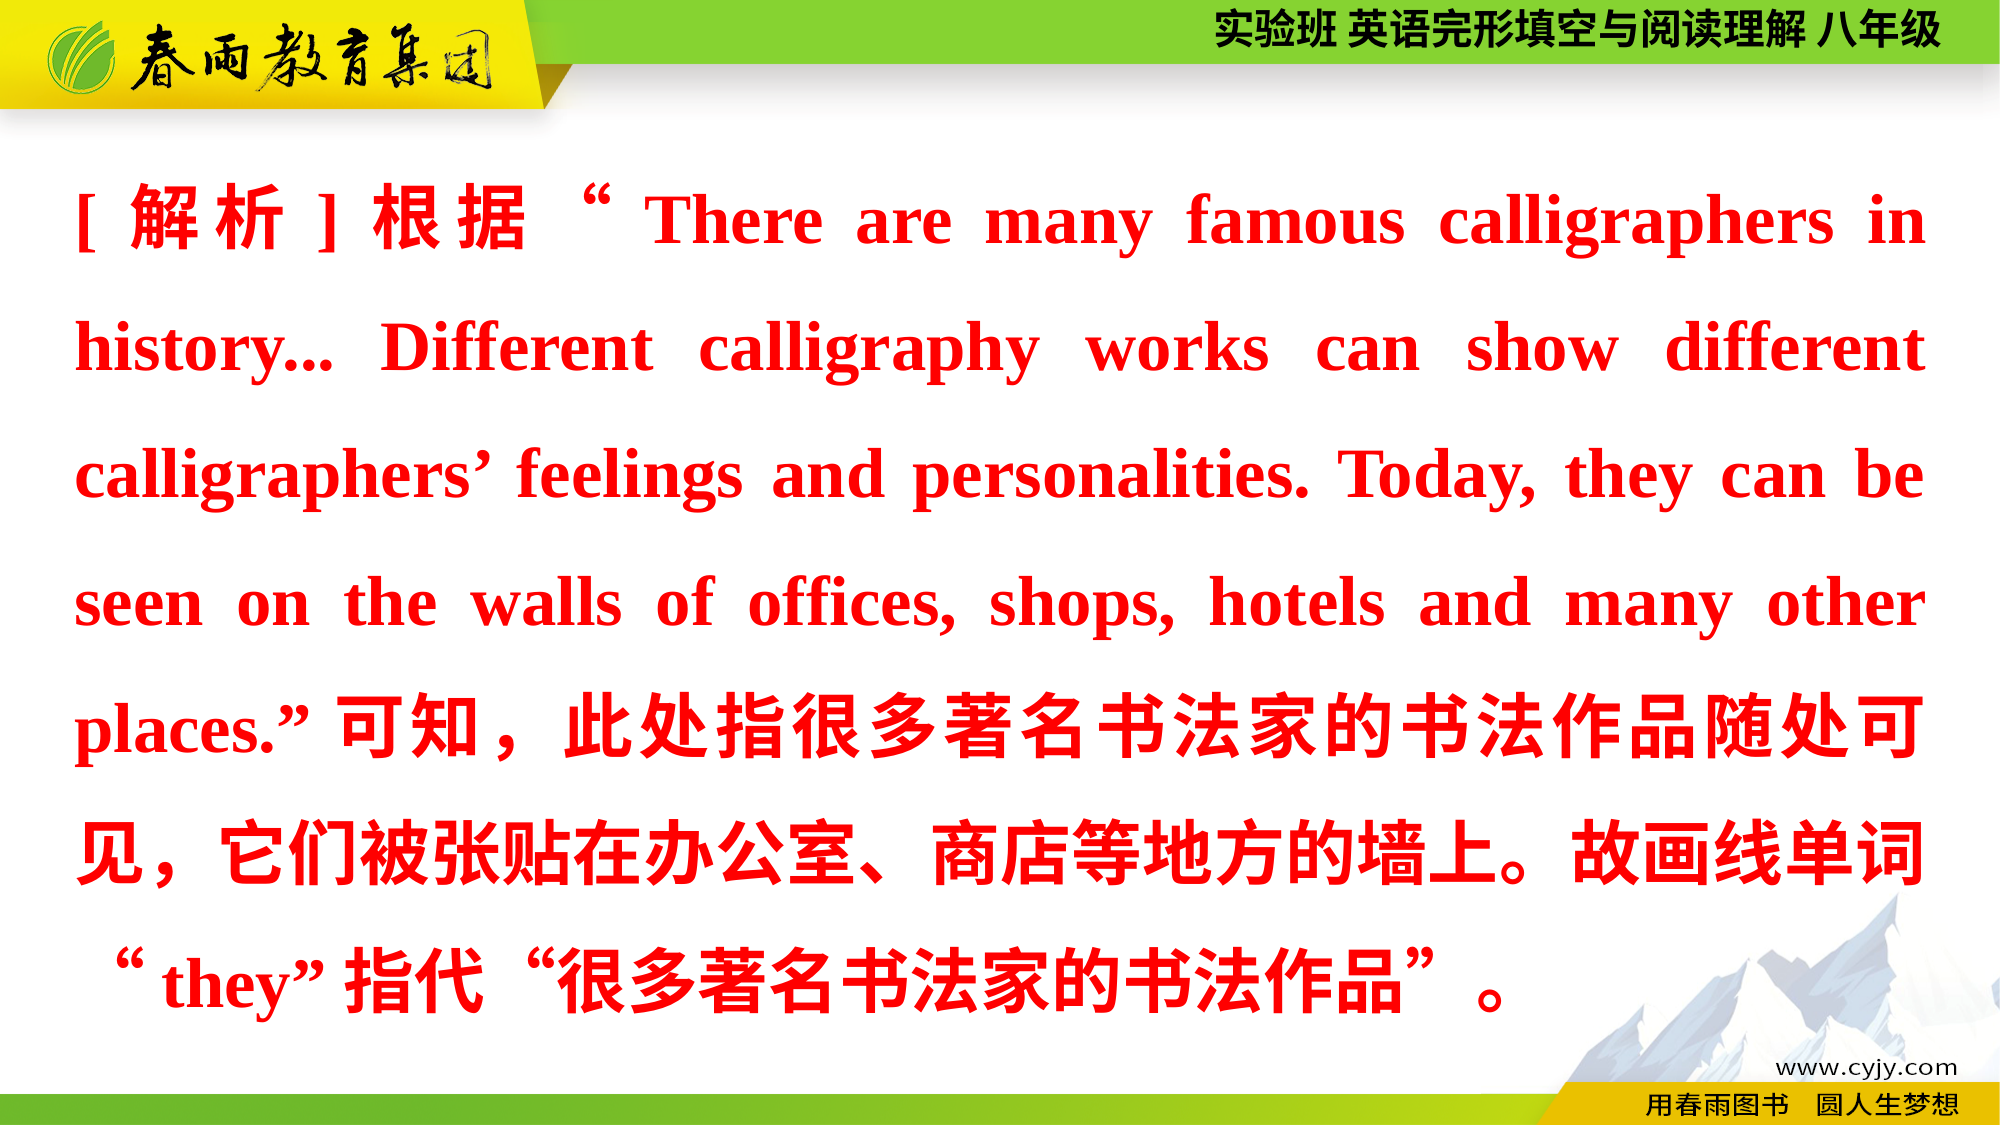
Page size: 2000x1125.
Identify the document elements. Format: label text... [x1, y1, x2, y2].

list [解析]根据“There are many famous calligraphers in history... Different calligraphy works can show different calligraphers’ feelings and personalities. Today, they can be seen on the walls of offices, shops, hotels and many other places.”可知，此处指很多著名书法家的书法作品随处可见，它们被张贴在办公室、商店等地方的墙上。故画线单词“they”指代“很多著名书法家的书法作品”。 [59, 122, 1944, 1023]
picture [0, 0, 2000, 1125]
